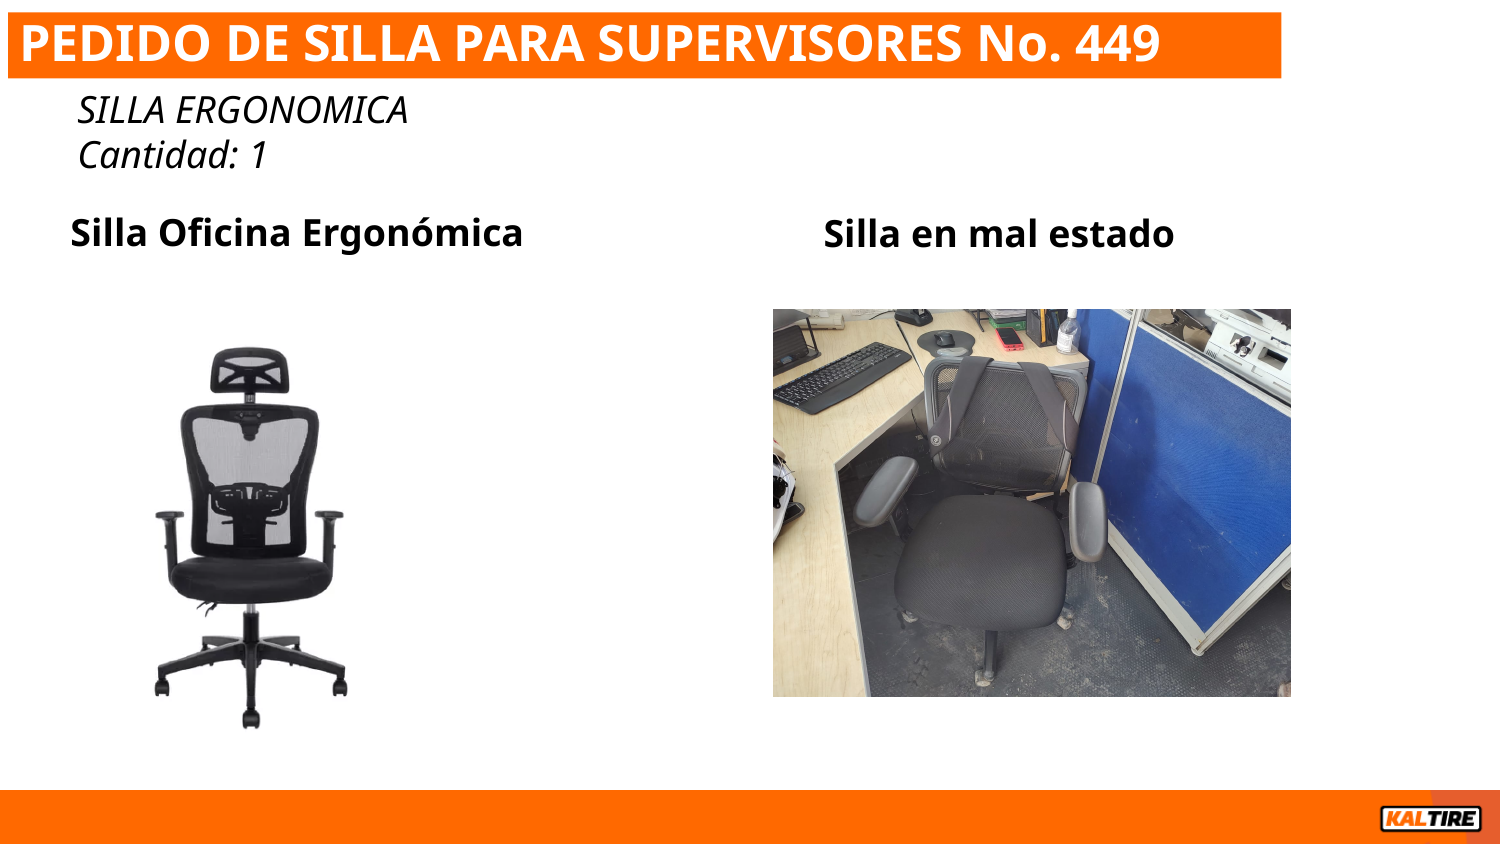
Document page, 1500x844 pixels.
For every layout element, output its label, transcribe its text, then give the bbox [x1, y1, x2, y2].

text_box SILLA ERGONOMICA Cantidad: 1 [62, 78, 424, 184]
picture [0, 790, 1500, 844]
text_box Silla en mal estado [749, 202, 1250, 263]
picture [103, 286, 383, 751]
text_box Silla Oficina Ergonómica [48, 201, 548, 262]
text_box PEDIDO DE SILLA PARA SUPERVISORES No. 449 [8, 12, 1282, 79]
picture [773, 308, 1291, 697]
